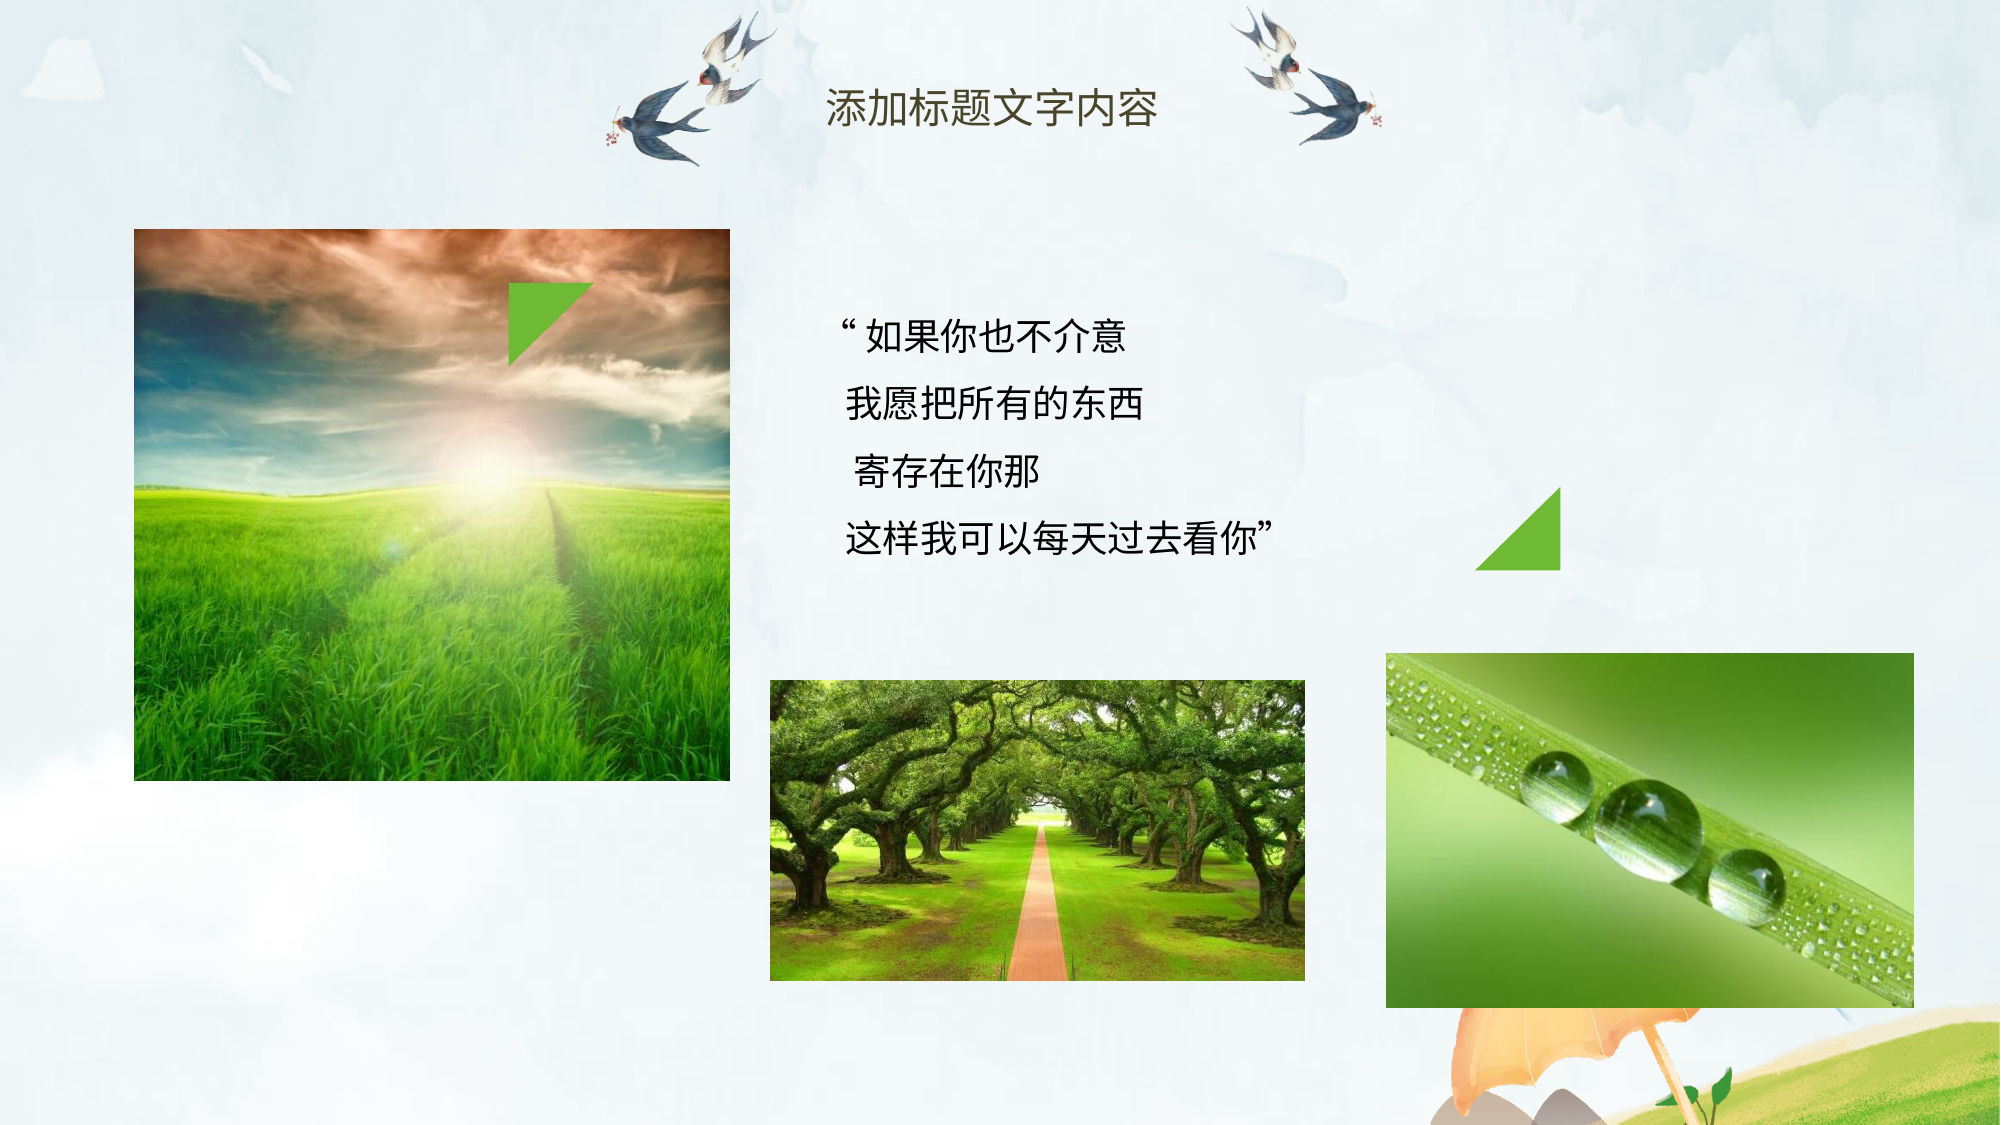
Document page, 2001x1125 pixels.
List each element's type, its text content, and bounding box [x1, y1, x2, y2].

text_box “如果你也不介意 我愿把所有的东西 寄存在你那 这样我可以每天过去看你” [804, 282, 1805, 568]
picture [1213, 0, 1409, 163]
picture [576, 3, 796, 186]
text_box [1472, 484, 1562, 572]
picture [1386, 653, 2000, 1125]
picture [134, 229, 730, 781]
text_box 添加标题文字内容 [783, 49, 1202, 140]
picture [770, 680, 1305, 981]
